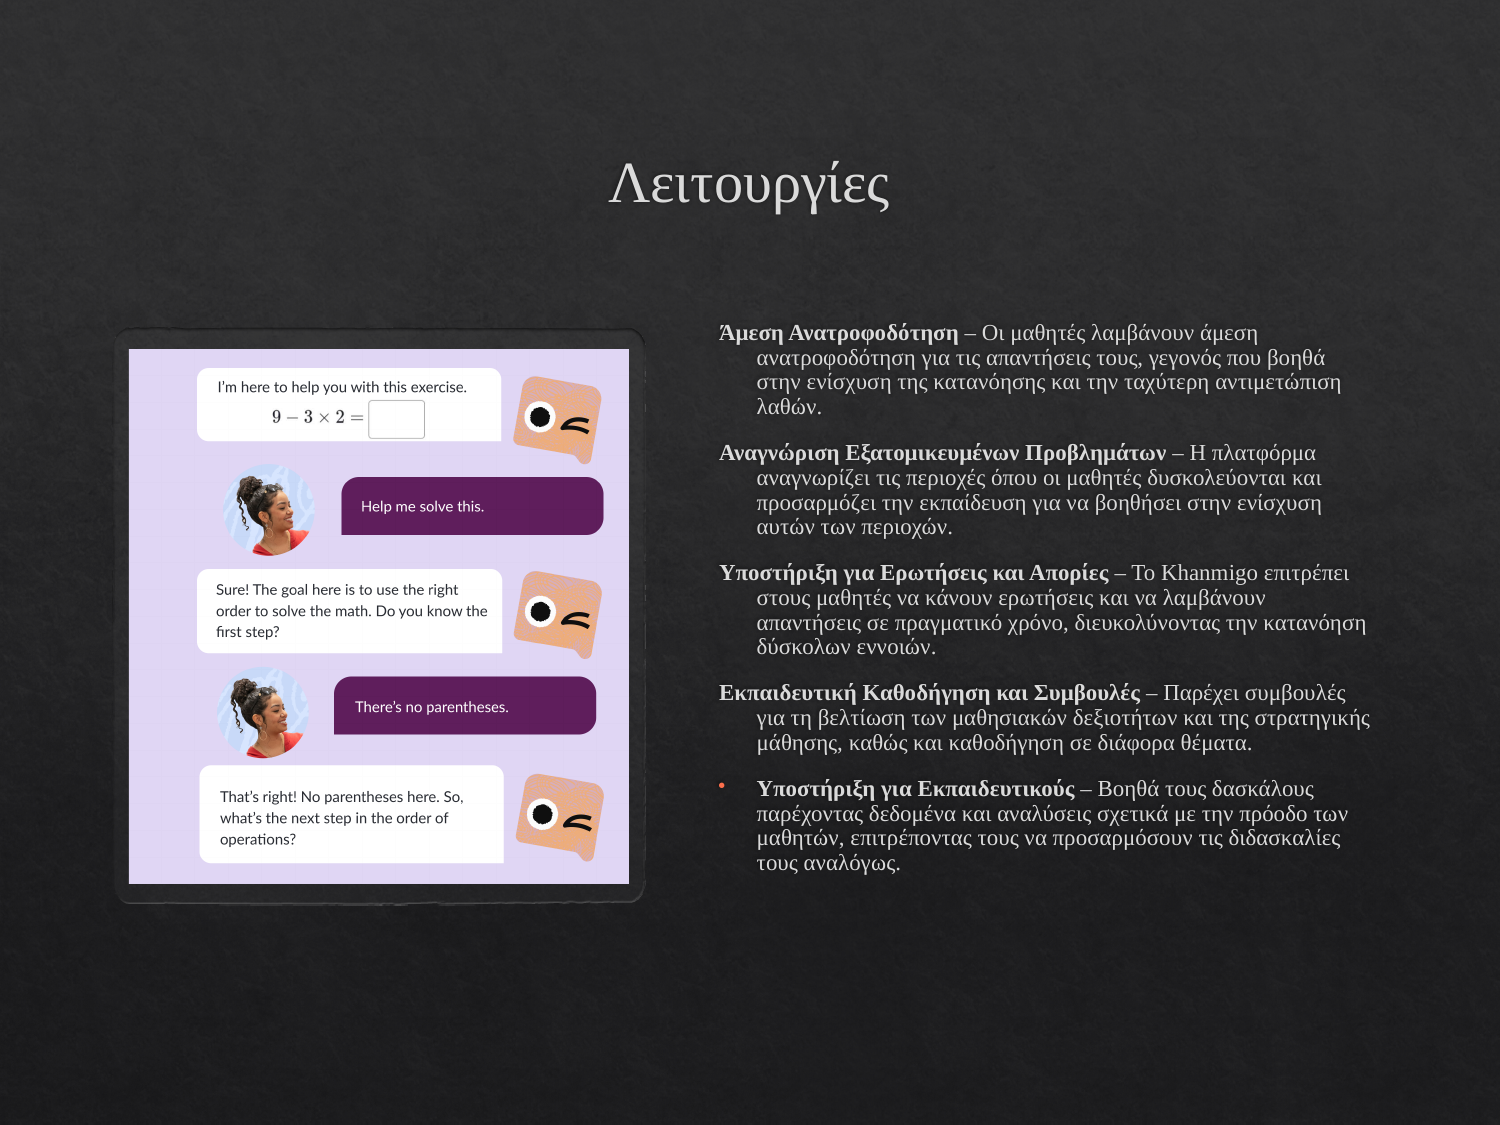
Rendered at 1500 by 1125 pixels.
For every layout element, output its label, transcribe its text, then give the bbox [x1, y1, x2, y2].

list Άμεση Ανατροφοδότηση – Οι μαθητές λαμβάνουν άμεση ανατροφοδότηση για τις απαντήσεις τους, γεγονός που βοηθά στην ενίσχυση της κατανόησης και την ταχύτερη αντιμετώπιση λαθών. Αναγνώριση Εξατομικευμένων Προβλημάτων – Η πλατφόρμα αναγνωρίζει τις περιοχές όπου οι μαθητές δυσκολεύονται και προσαρμόζει την εκπαίδευση για να βοηθήσει στην ενίσχυση αυτών των περιοχών. Υποστήριξη για Ερωτήσεις και Απορίες – Το Khanmigo επιτρέπει στους μαθητές να κάνουν ερωτήσεις και να λαμβάνουν απαντήσεις σε πραγματικό χρόνο, διευκολύνοντας την κατανόηση δύσκολων εννοιών. Εκπαιδευτική Καθοδήγηση και Συμβουλές – Παρέχει συμβουλές για τη βελτίωση των μαθησιακών δεξιοτήτων και της στρατηγικής μάθησης, καθώς και καθοδήγηση σε διάφορα θέματα. Υποστήριξη για Εκπαιδευτικούς – Βοηθά τους δασκάλους παρέχοντας δεδομένα και αναλύσεις σχετικά με την πρόοδο των μαθητών, επιτρέποντας τους να προσαρμόσουν τις διδασκαλίες τους αναλόγως. [704, 284, 1387, 950]
title Λειτουργίες [112, 99, 1387, 260]
picture [112, 327, 646, 906]
